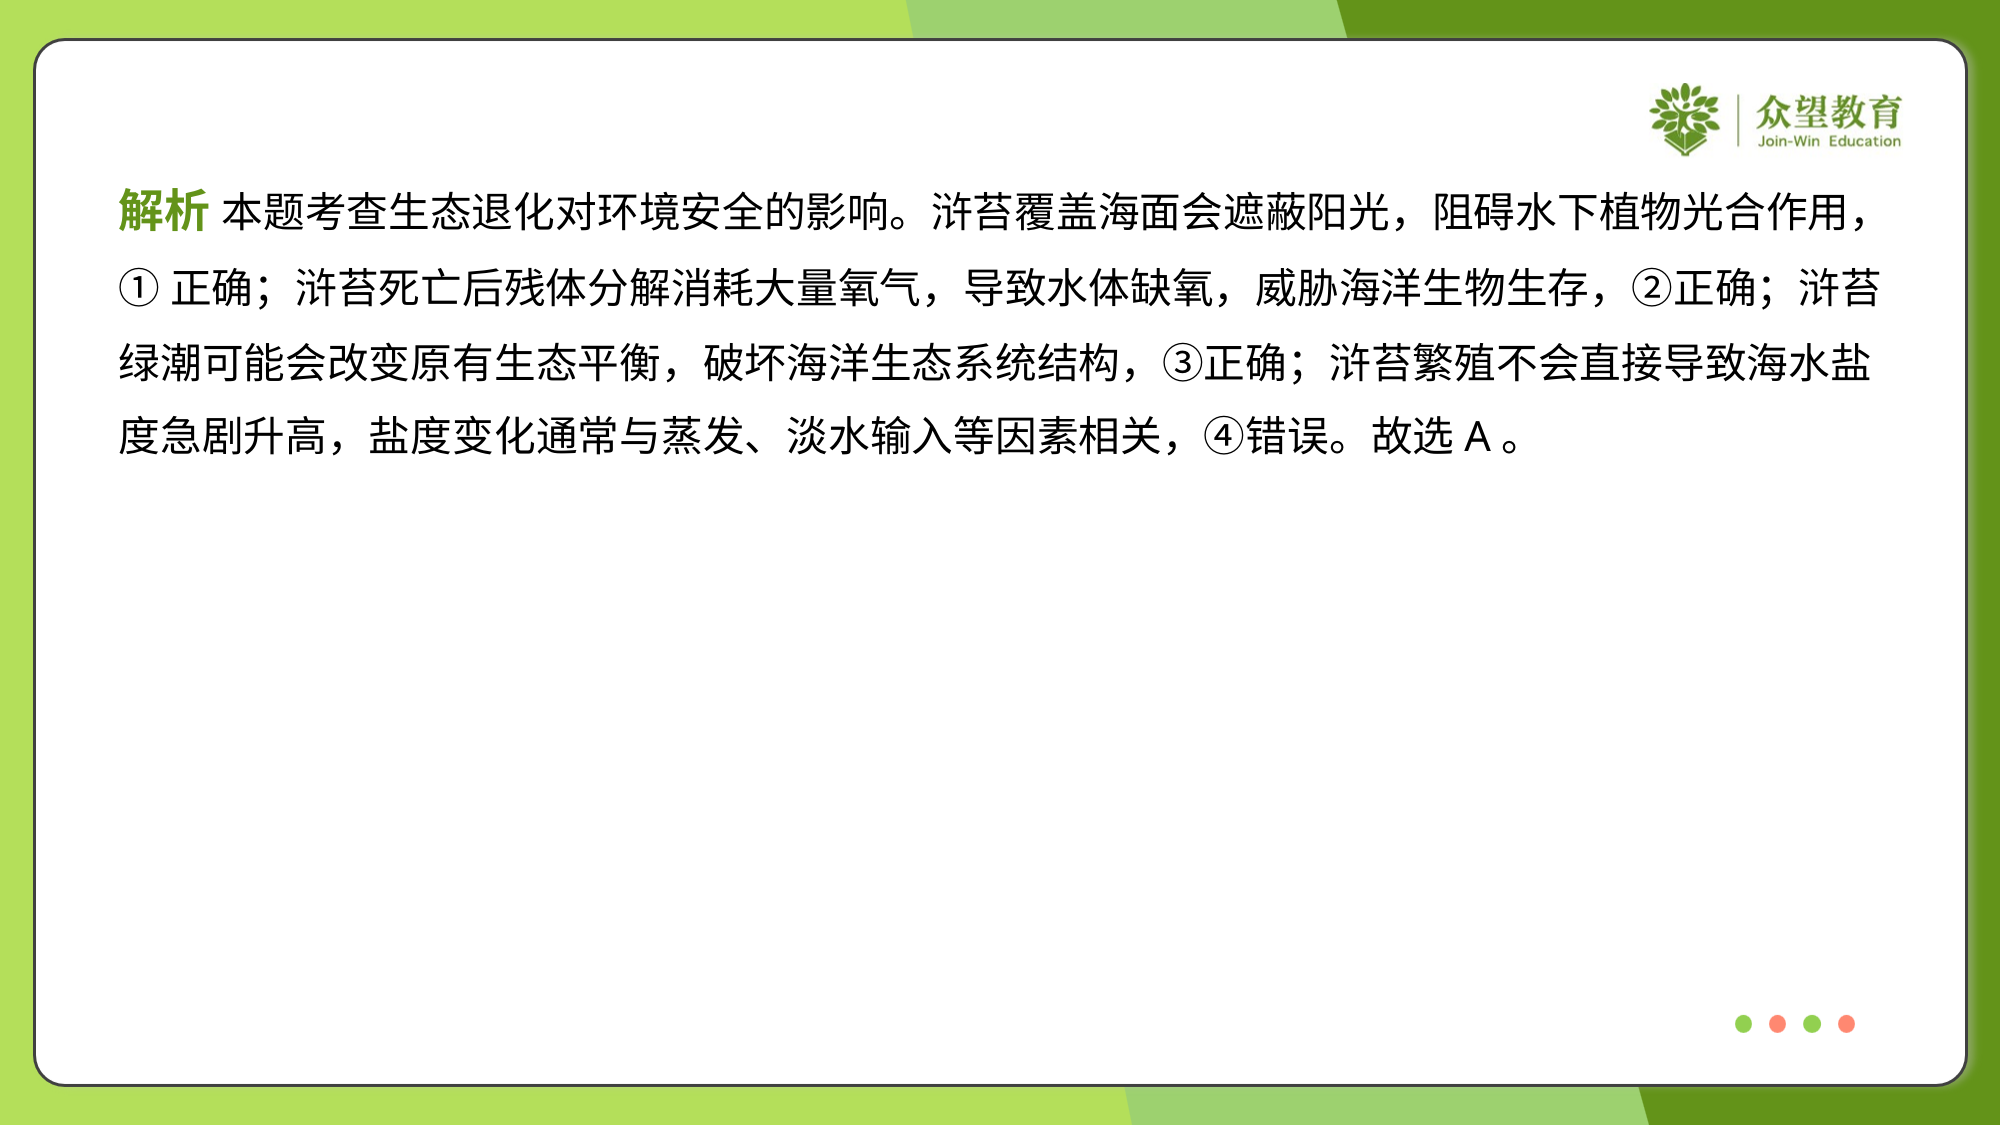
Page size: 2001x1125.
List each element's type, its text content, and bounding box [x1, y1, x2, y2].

text_box 解析 本题考查生态退化对环境安全的影响。浒苔覆盖海面会遮蔽阳光，阻碍水下植物光合作用， ①正确；浒苔死亡后残体分解消耗大量氧气，导致水体缺氧，威胁海洋生物生存，②正确；浒苔 绿潮可能会改变原有生态平衡，破坏海洋生态系统结构，③正确；浒苔繁殖不会直接导致海水盐 度急剧升高，盐度变化通常与蒸发、淡水输入等因素相关，④错误。故选A。 [118, 159, 1883, 452]
picture [0, 0, 2000, 1125]
